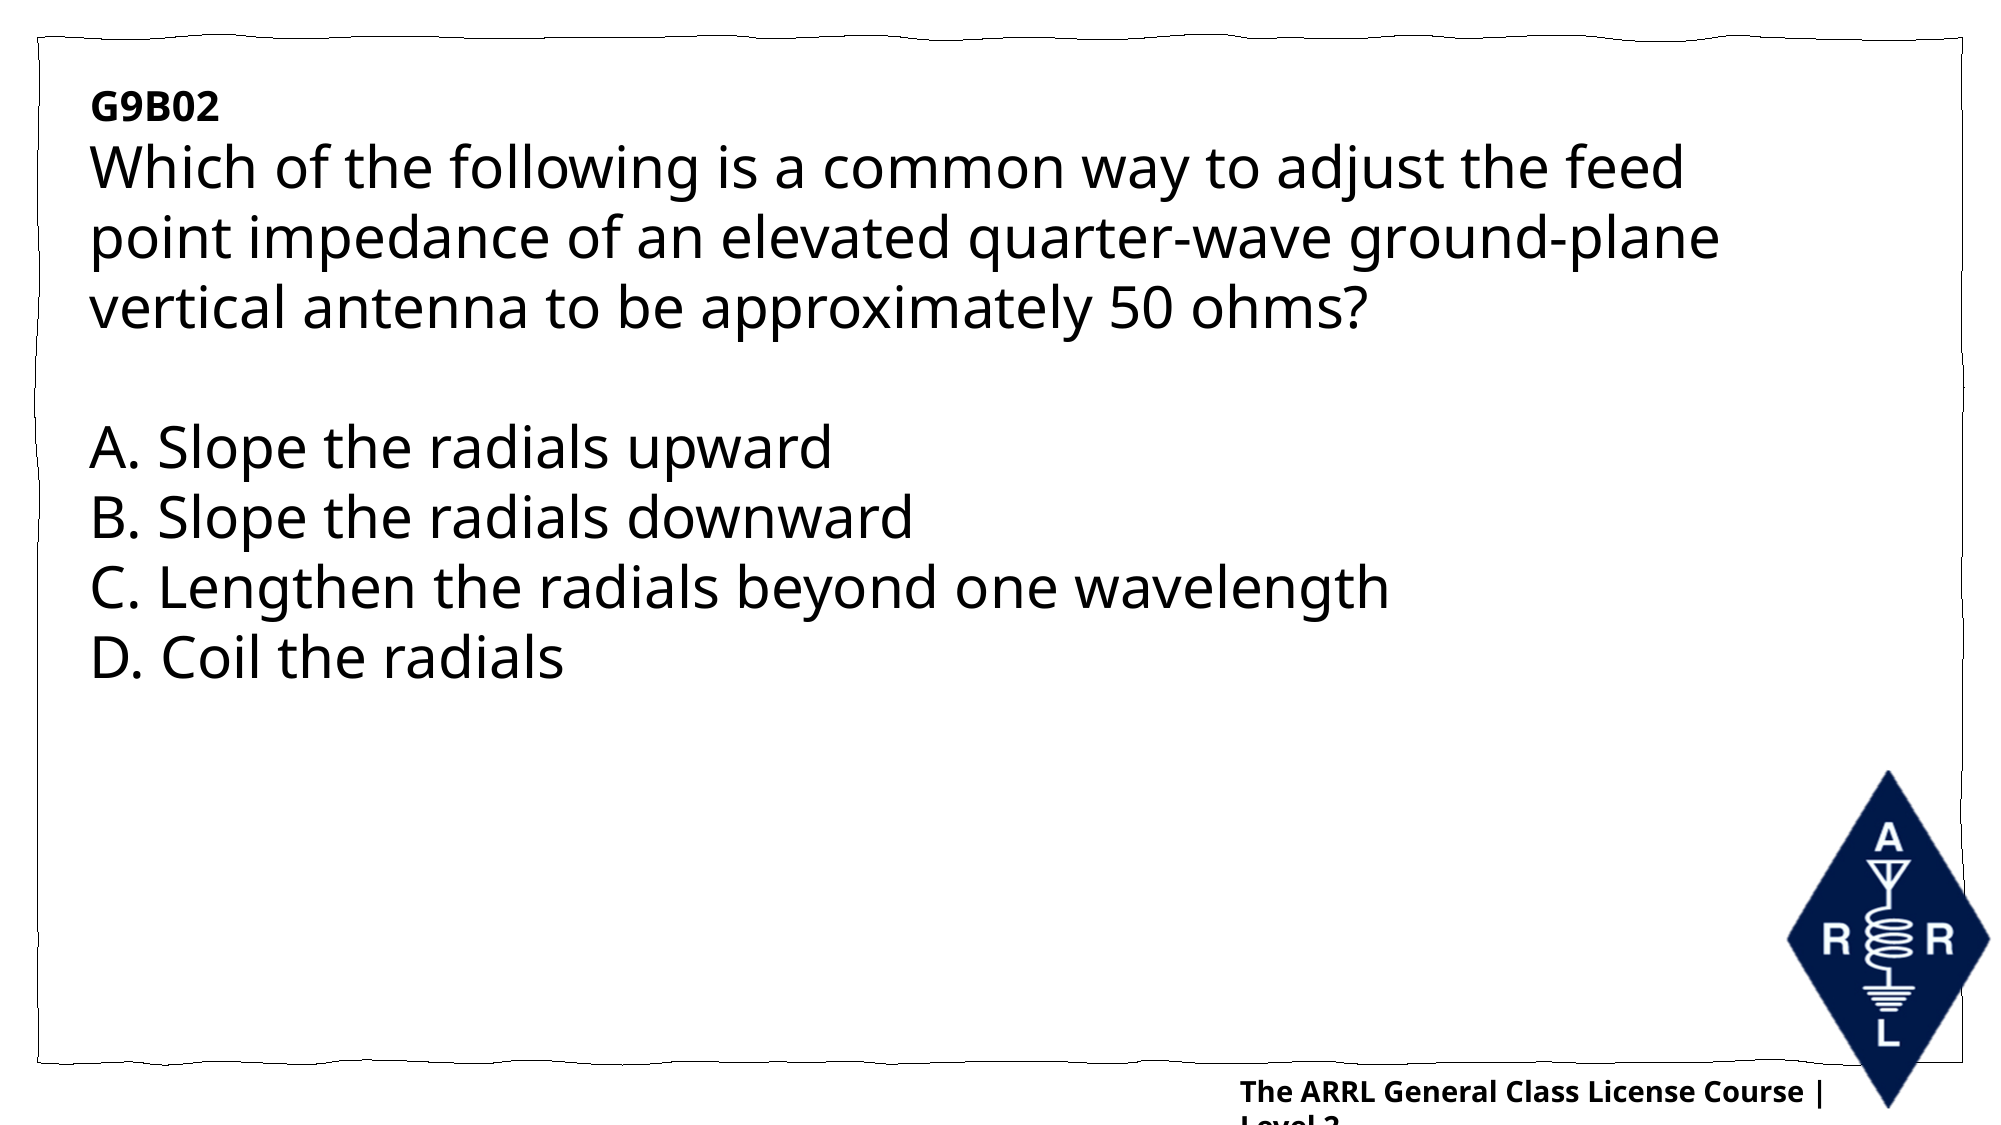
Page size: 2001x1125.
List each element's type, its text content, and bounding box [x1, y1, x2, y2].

text_box G9B02 Which of the following is a common way to adjust the feed point impedance of an elevated quarter-wave ground-plane vertical antenna to be approximately 50 ohms? A. Slope the radials upward B. Slope the radials downward C. Lengthen the radials beyond one wavelength D. Coil the radials [75, 72, 1850, 698]
picture [1773, 752, 1999, 1125]
